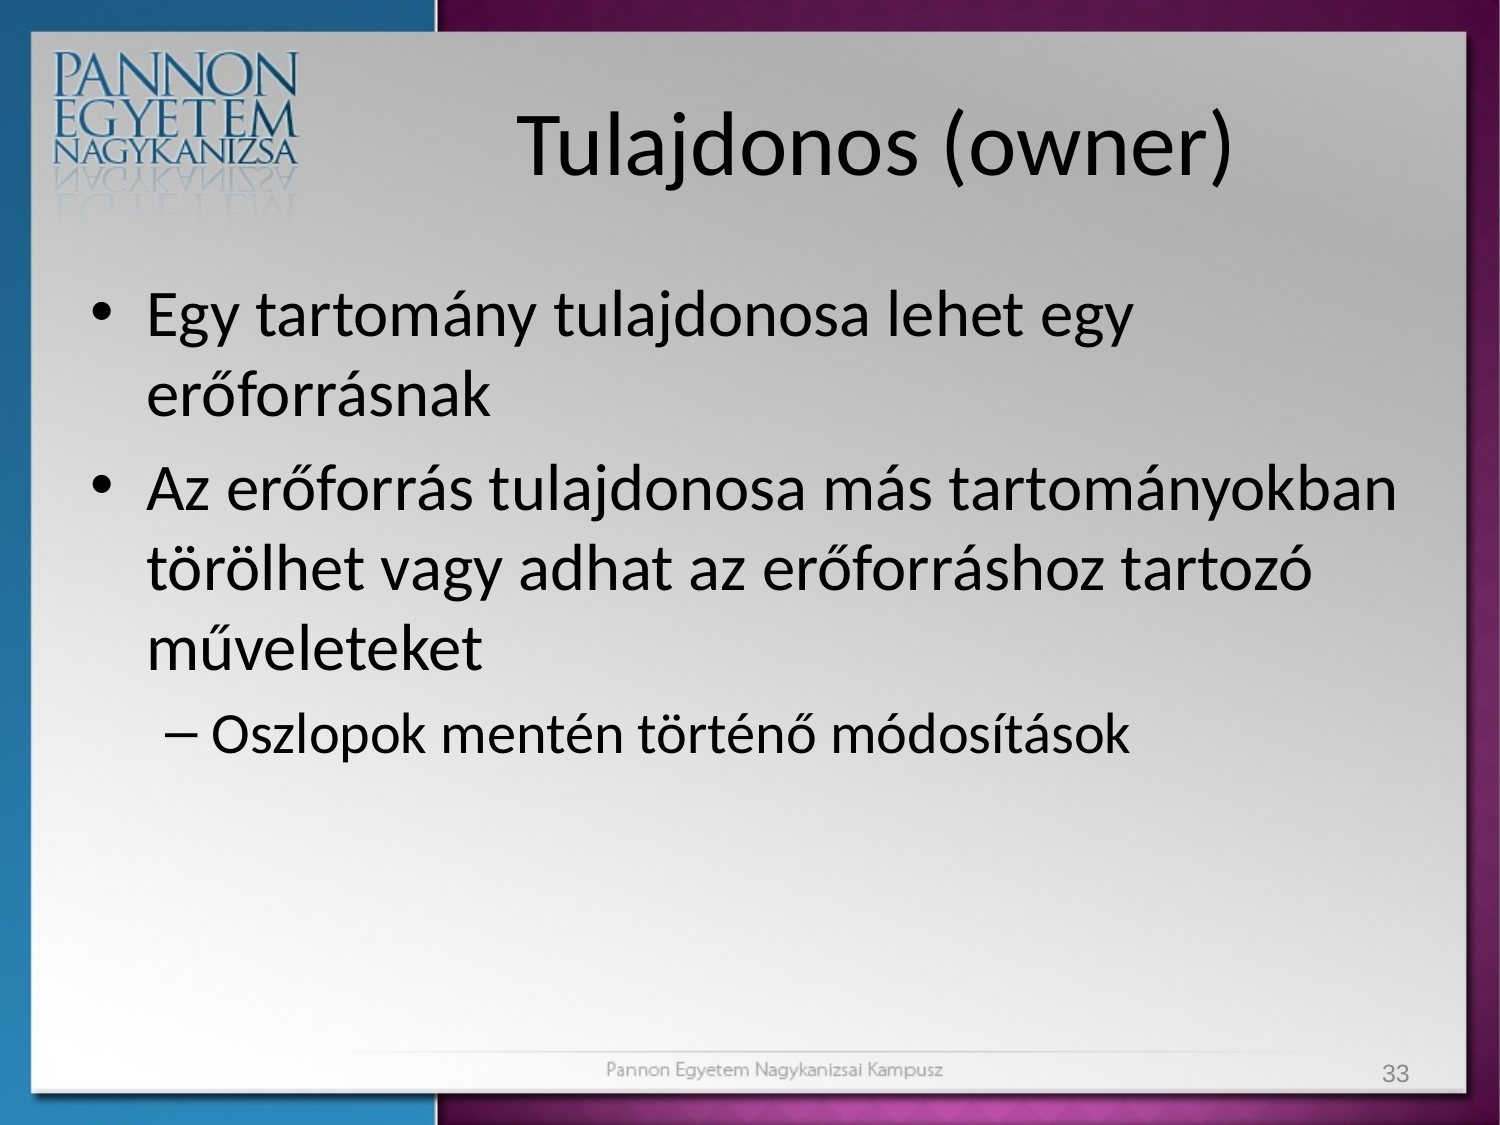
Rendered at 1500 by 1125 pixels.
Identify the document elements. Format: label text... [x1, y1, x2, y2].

slide_number 33 [1074, 1042, 1425, 1103]
list Egy tartomány tulajdonosa lehet egy erőforrásnak Az erőforrás tulajdonosa más tartományokban törölhet vagy adhat az erőforráshoz tartozó műveleteket Oszlopok mentén történő módosítások [75, 262, 1425, 1038]
picture [0, 0, 1500, 1125]
title Tulajdonos (owner) [328, 45, 1425, 233]
